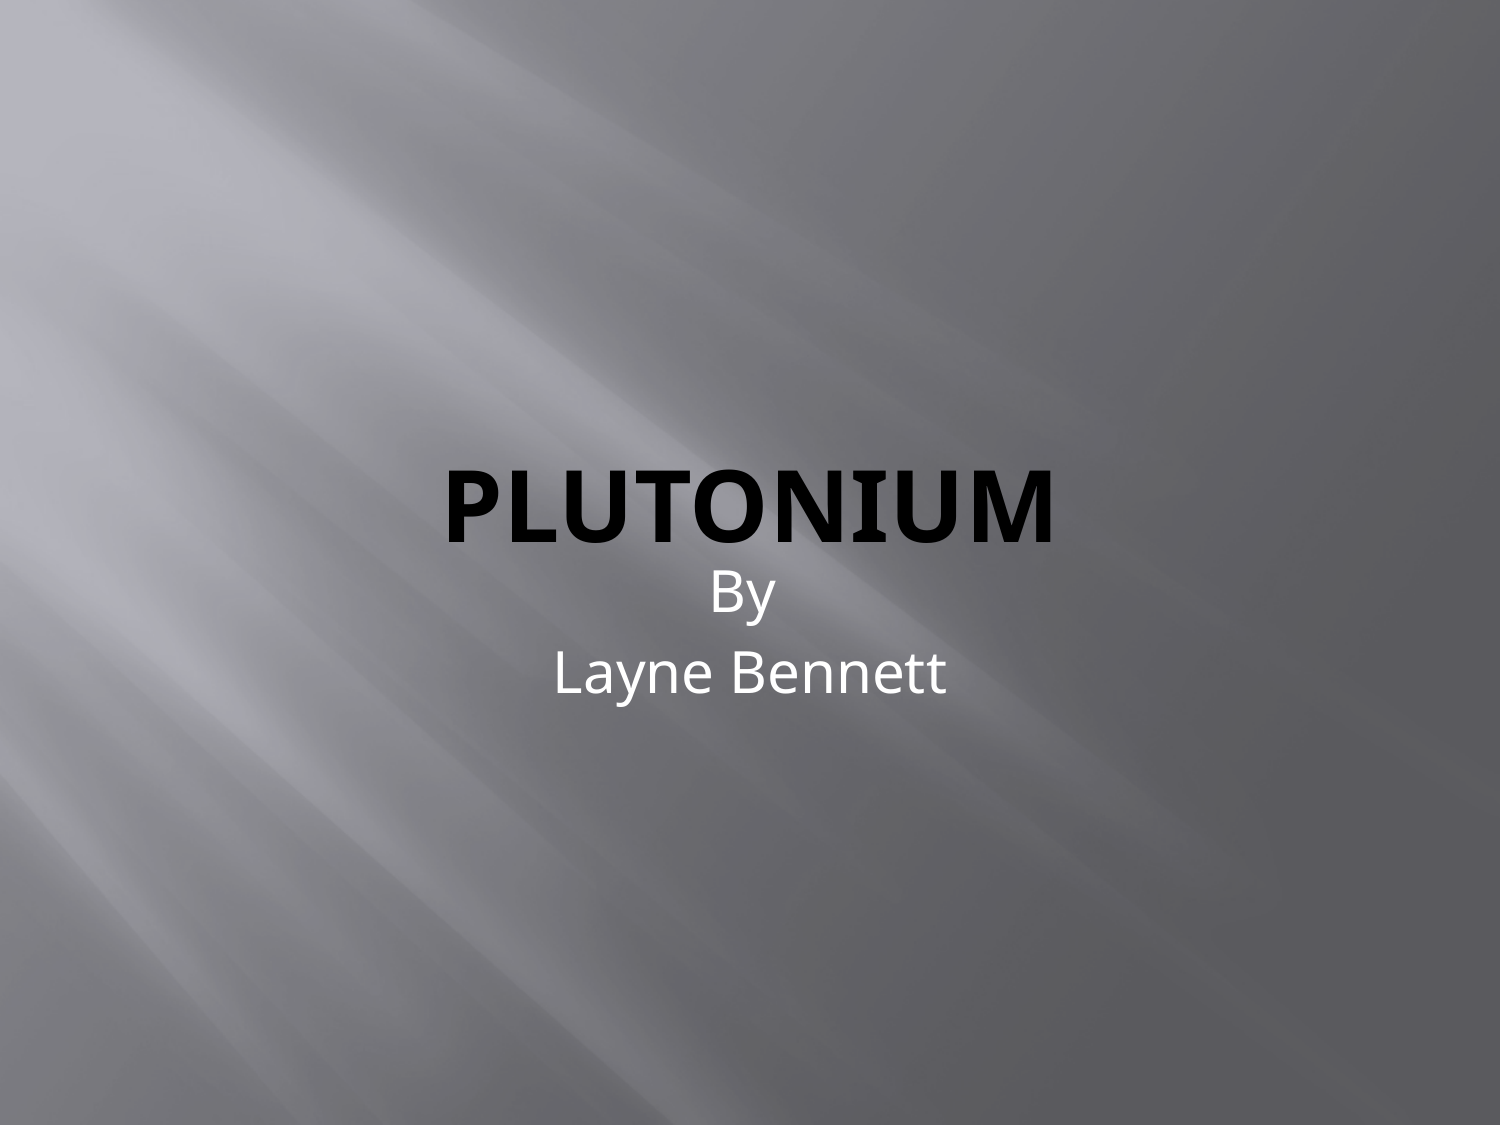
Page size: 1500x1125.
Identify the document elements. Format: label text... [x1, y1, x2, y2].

subtitle By Layne Bennett [225, 546, 1275, 834]
title Plutonium [112, 375, 1388, 563]
